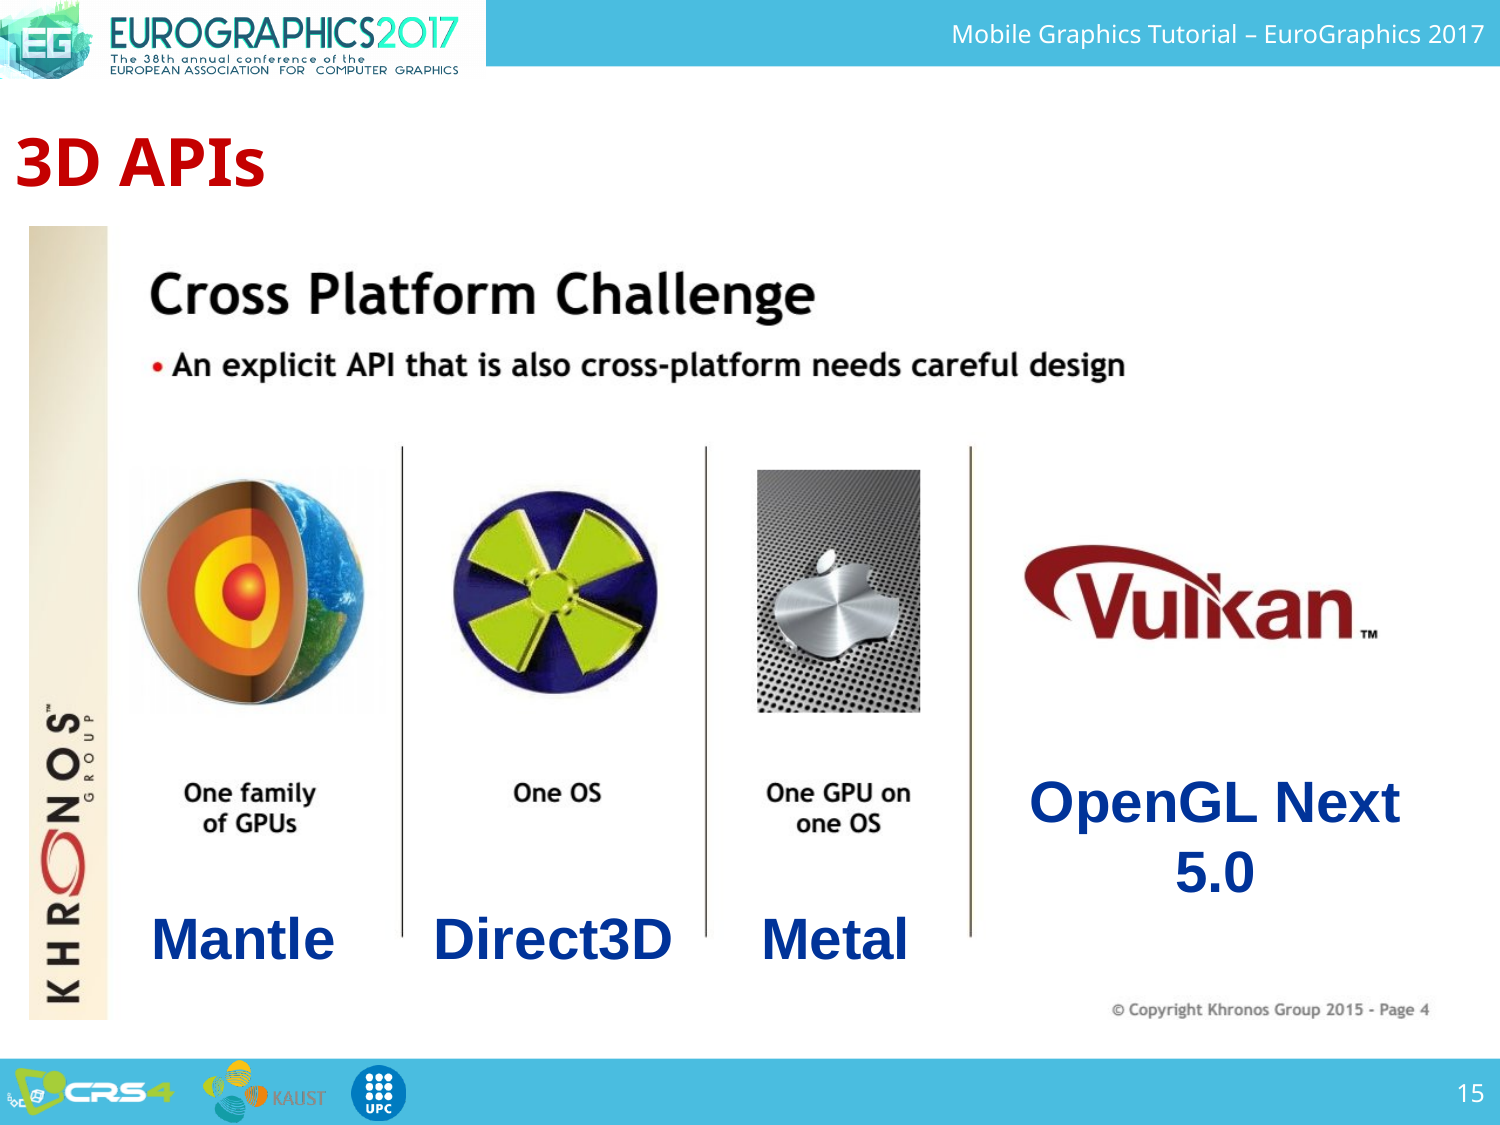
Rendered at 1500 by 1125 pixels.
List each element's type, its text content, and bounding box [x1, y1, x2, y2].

picture [203, 1060, 326, 1123]
picture [0, 0, 486, 77]
picture [29, 226, 1442, 1021]
picture [1, 1064, 180, 1119]
title 3D APIs [0, 77, 1442, 241]
picture [351, 1065, 406, 1121]
slide_number 15 [1187, 1070, 1500, 1109]
